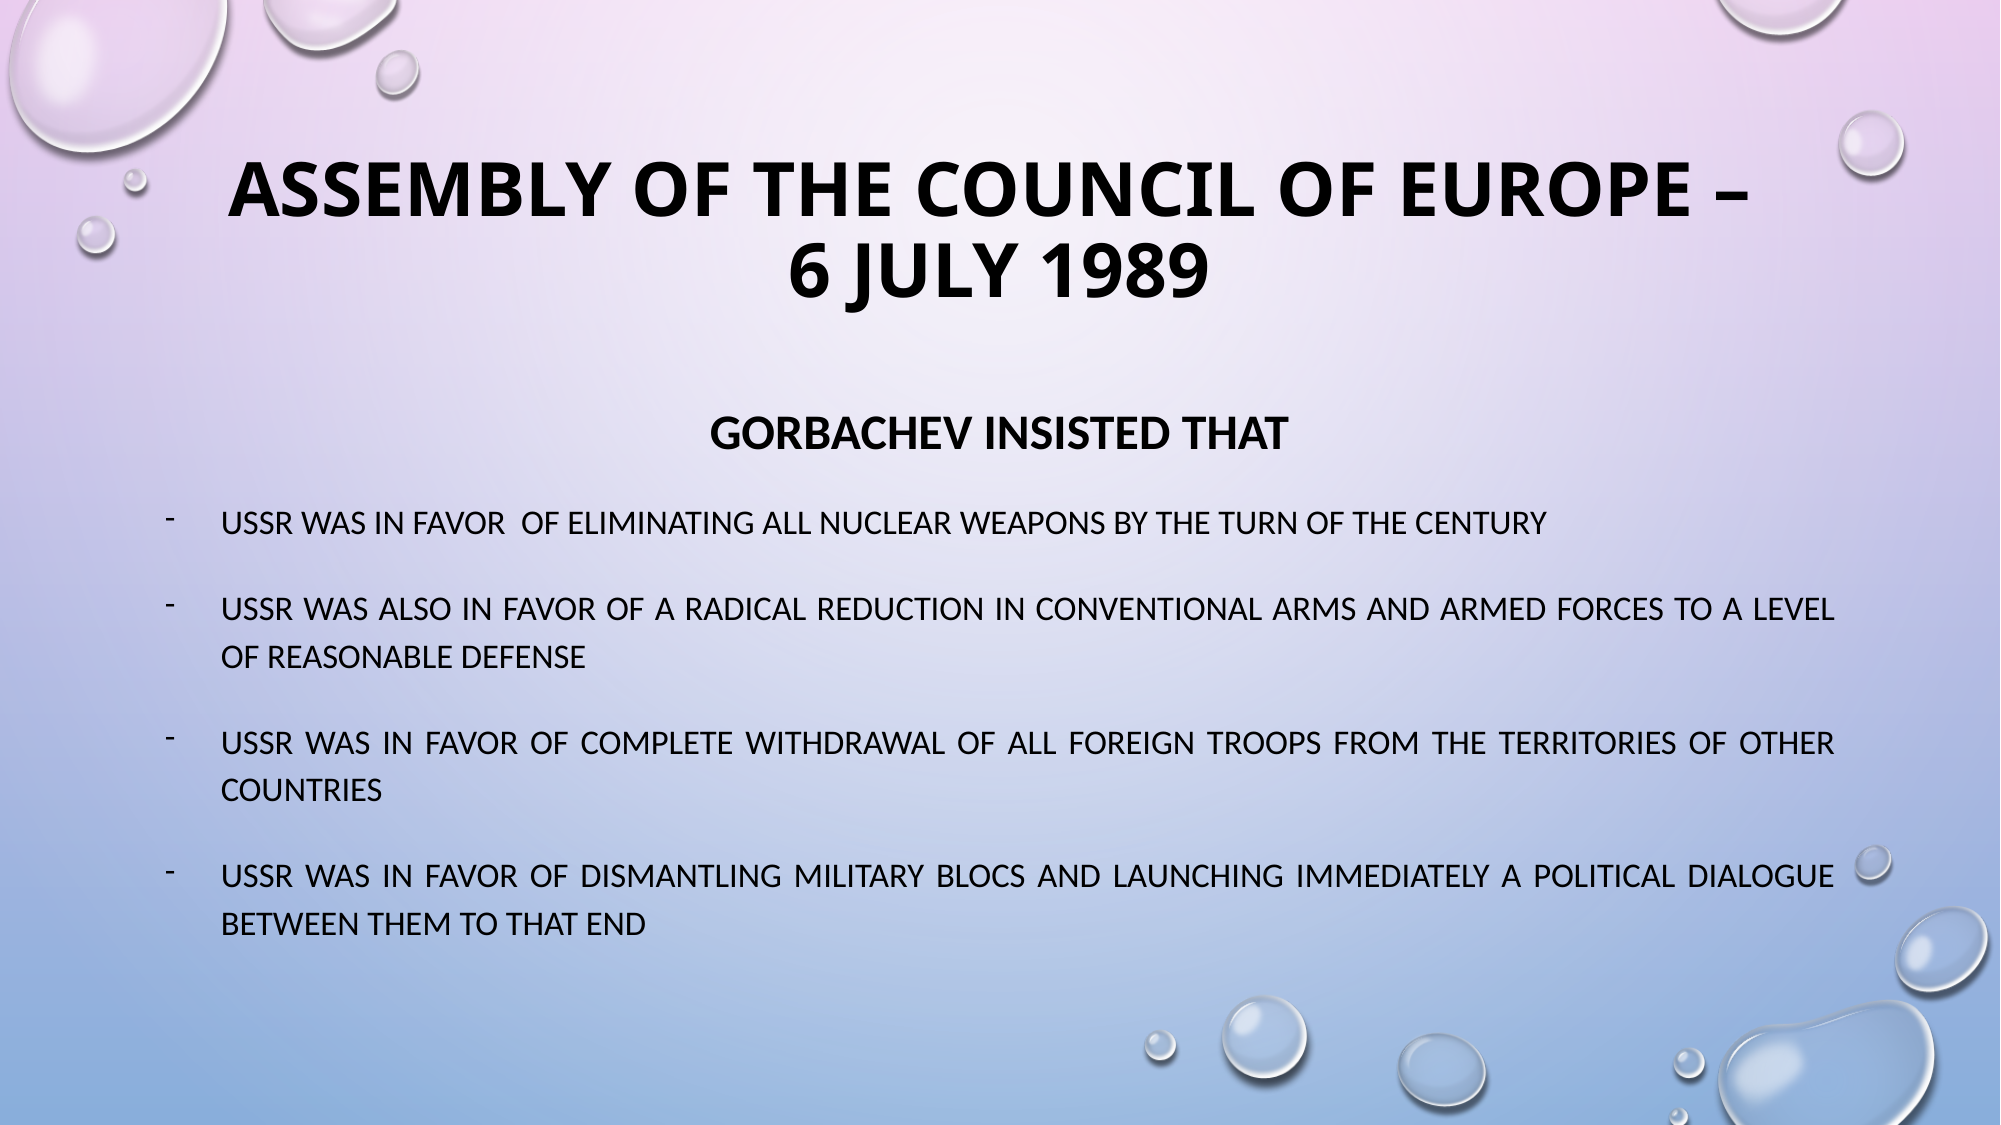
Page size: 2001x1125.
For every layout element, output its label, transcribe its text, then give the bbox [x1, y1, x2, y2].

title ASSEMBLY OF THE COUNCIL OF EUROPE – 6 JULY 1989 [149, 101, 1851, 364]
list Gorbachev insisted that USSR was in favor of eliminating all nuclear weapons by the turn of the century USSR was also in favor of a radical reduction in conventional arms and armed forces to a level of reasonable defense USSR was in favor of complete withdrawal of all foreign troops from the territories of other countries USSR was in favor of dismantling military blocs and launching immediately a political dialogue between them to that end [149, 388, 1850, 950]
picture [0, 0, 2000, 1125]
